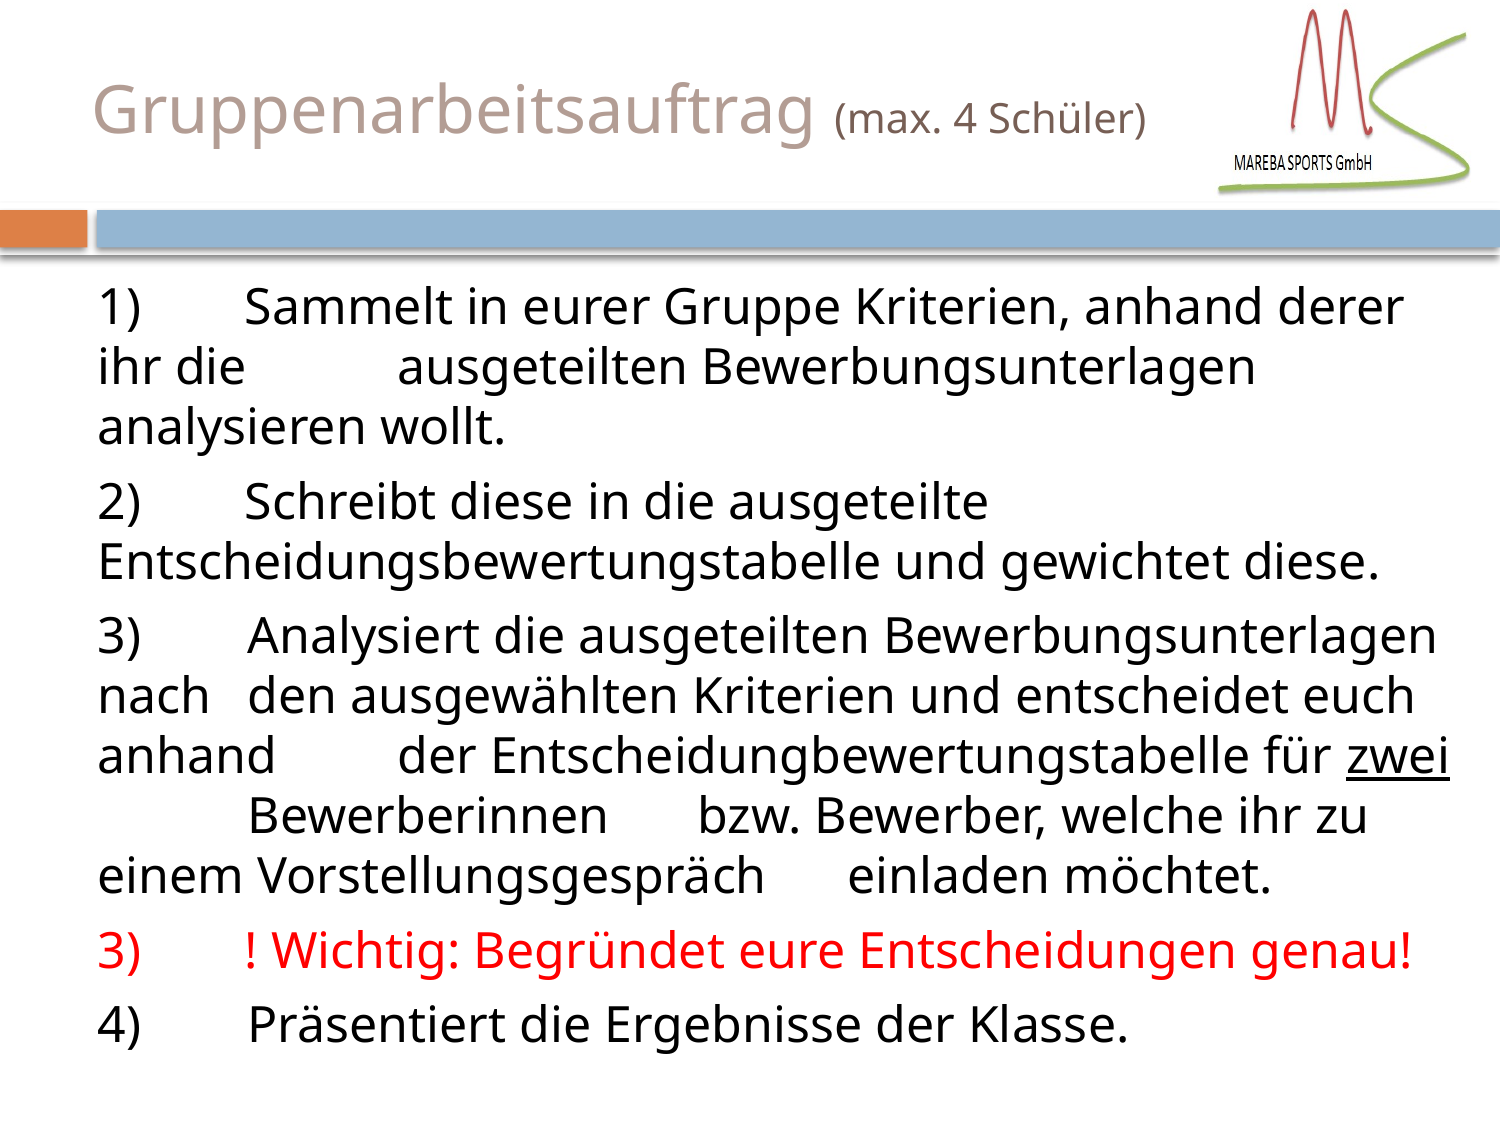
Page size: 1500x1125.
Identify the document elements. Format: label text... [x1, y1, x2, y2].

title Gruppenarbeitsauftrag (max. 4 Schüler) [76, 13, 1192, 201]
list 1) Sammelt in eurer Gruppe Kriterien, anhand derer ihr die ausgeteilten Bewerbungsunterlagen analysieren wollt. 2) Schreibt diese in die ausgeteilte Entscheidungsbewertungstabelle und gewichtet diese. 3) Analysiert die ausgeteilten Bewerbungsunterlagen nach den ausgewählten Kriterien und entscheidet euch anhand der Entscheidungbewertungstabelle für zwei Bewerberinnen bzw. Bewerber, welche ihr zu einem Vorstellungsgespräch einladen möchtet. 3) ! Wichtig: Begründet eure Entscheidungen genau! 4) Präsentiert die Ergebnisse der Klasse. [82, 267, 1477, 1125]
picture [1198, 2, 1478, 200]
